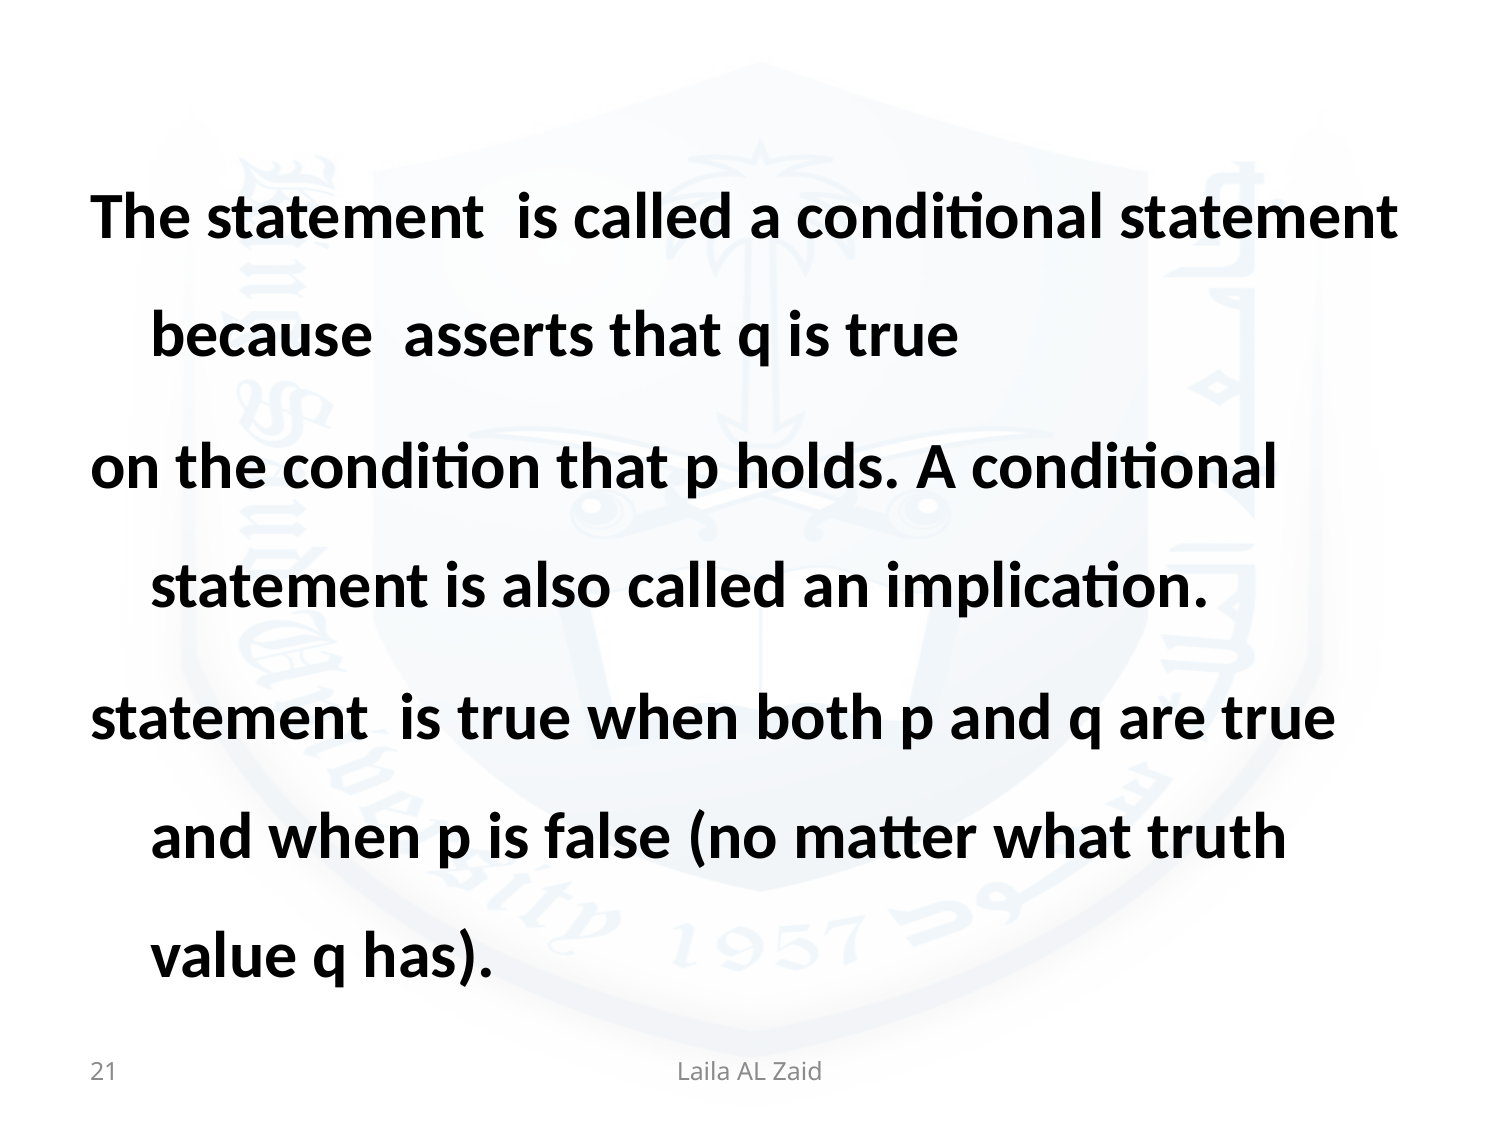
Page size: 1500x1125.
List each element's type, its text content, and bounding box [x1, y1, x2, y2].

footer Laila AL Zaid [512, 1042, 988, 1103]
slide_number 21 [75, 1042, 425, 1103]
